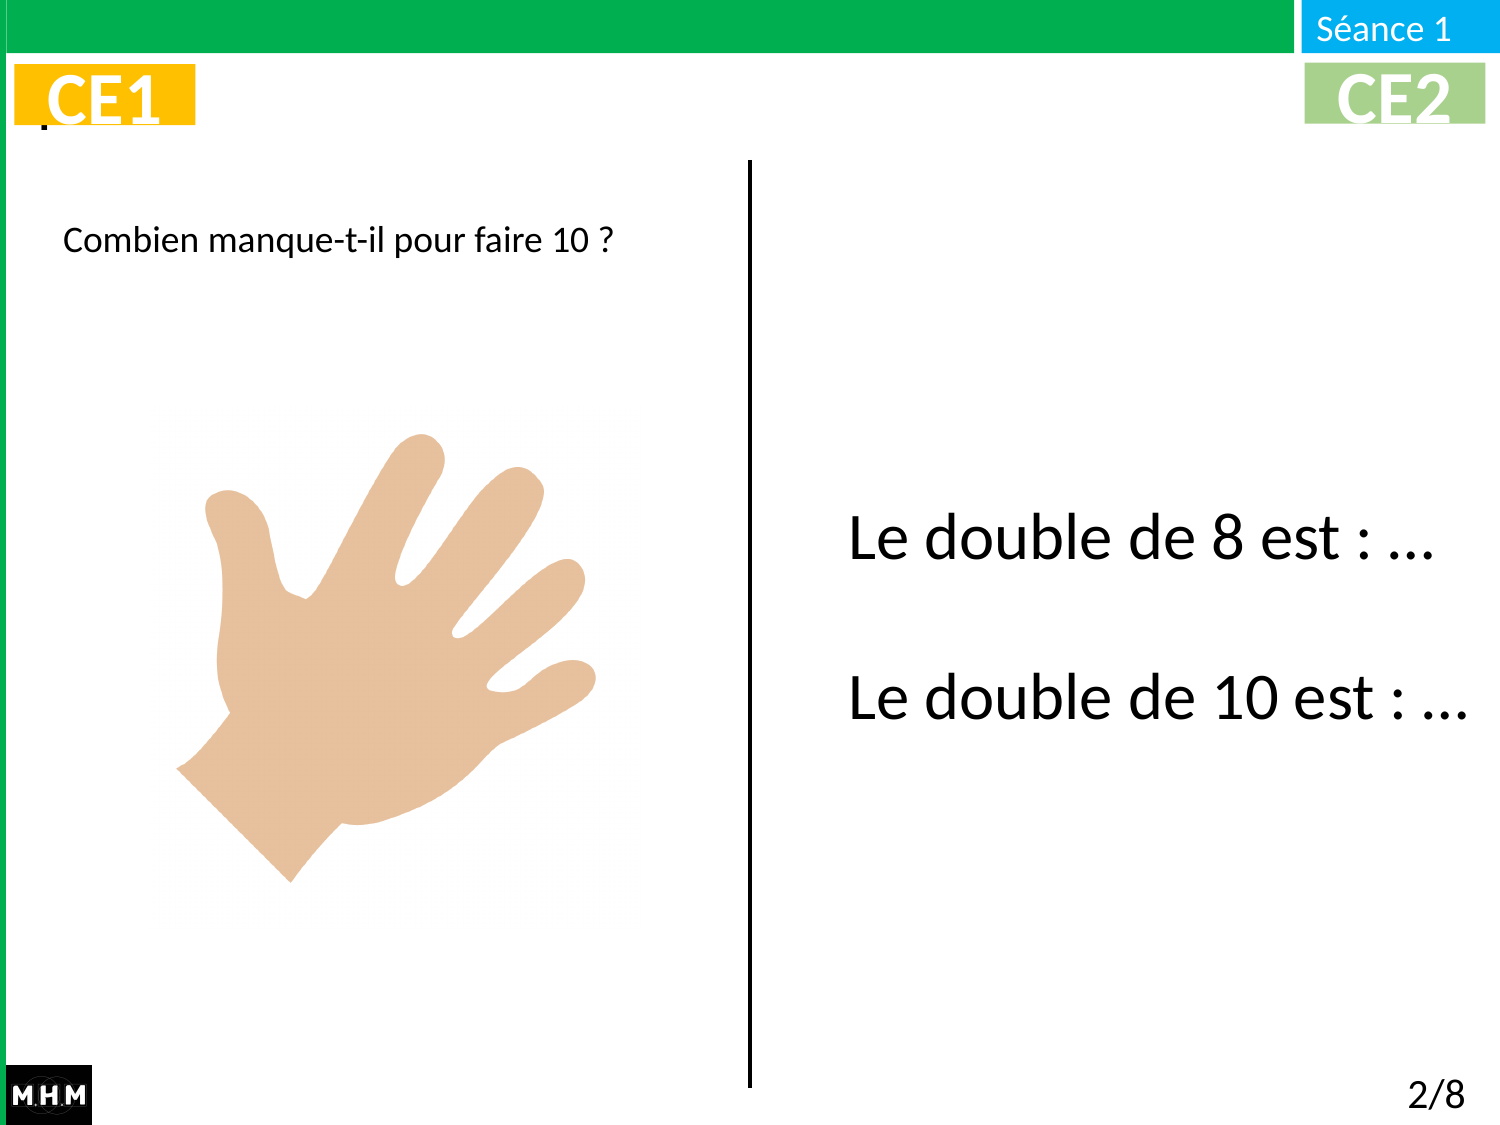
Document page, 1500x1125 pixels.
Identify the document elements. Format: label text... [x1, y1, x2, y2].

list 2/8 [1373, 1064, 1500, 1125]
picture [6, 1065, 92, 1125]
text_box CE2 [1303, 62, 1487, 125]
text_box CE1 [13, 63, 196, 126]
title Combien manque-t-il pour faire 10 ? [48, 196, 653, 285]
picture [149, 405, 641, 929]
text_box Le double de 8 est : … Le double de 10 est : … [833, 405, 1484, 900]
